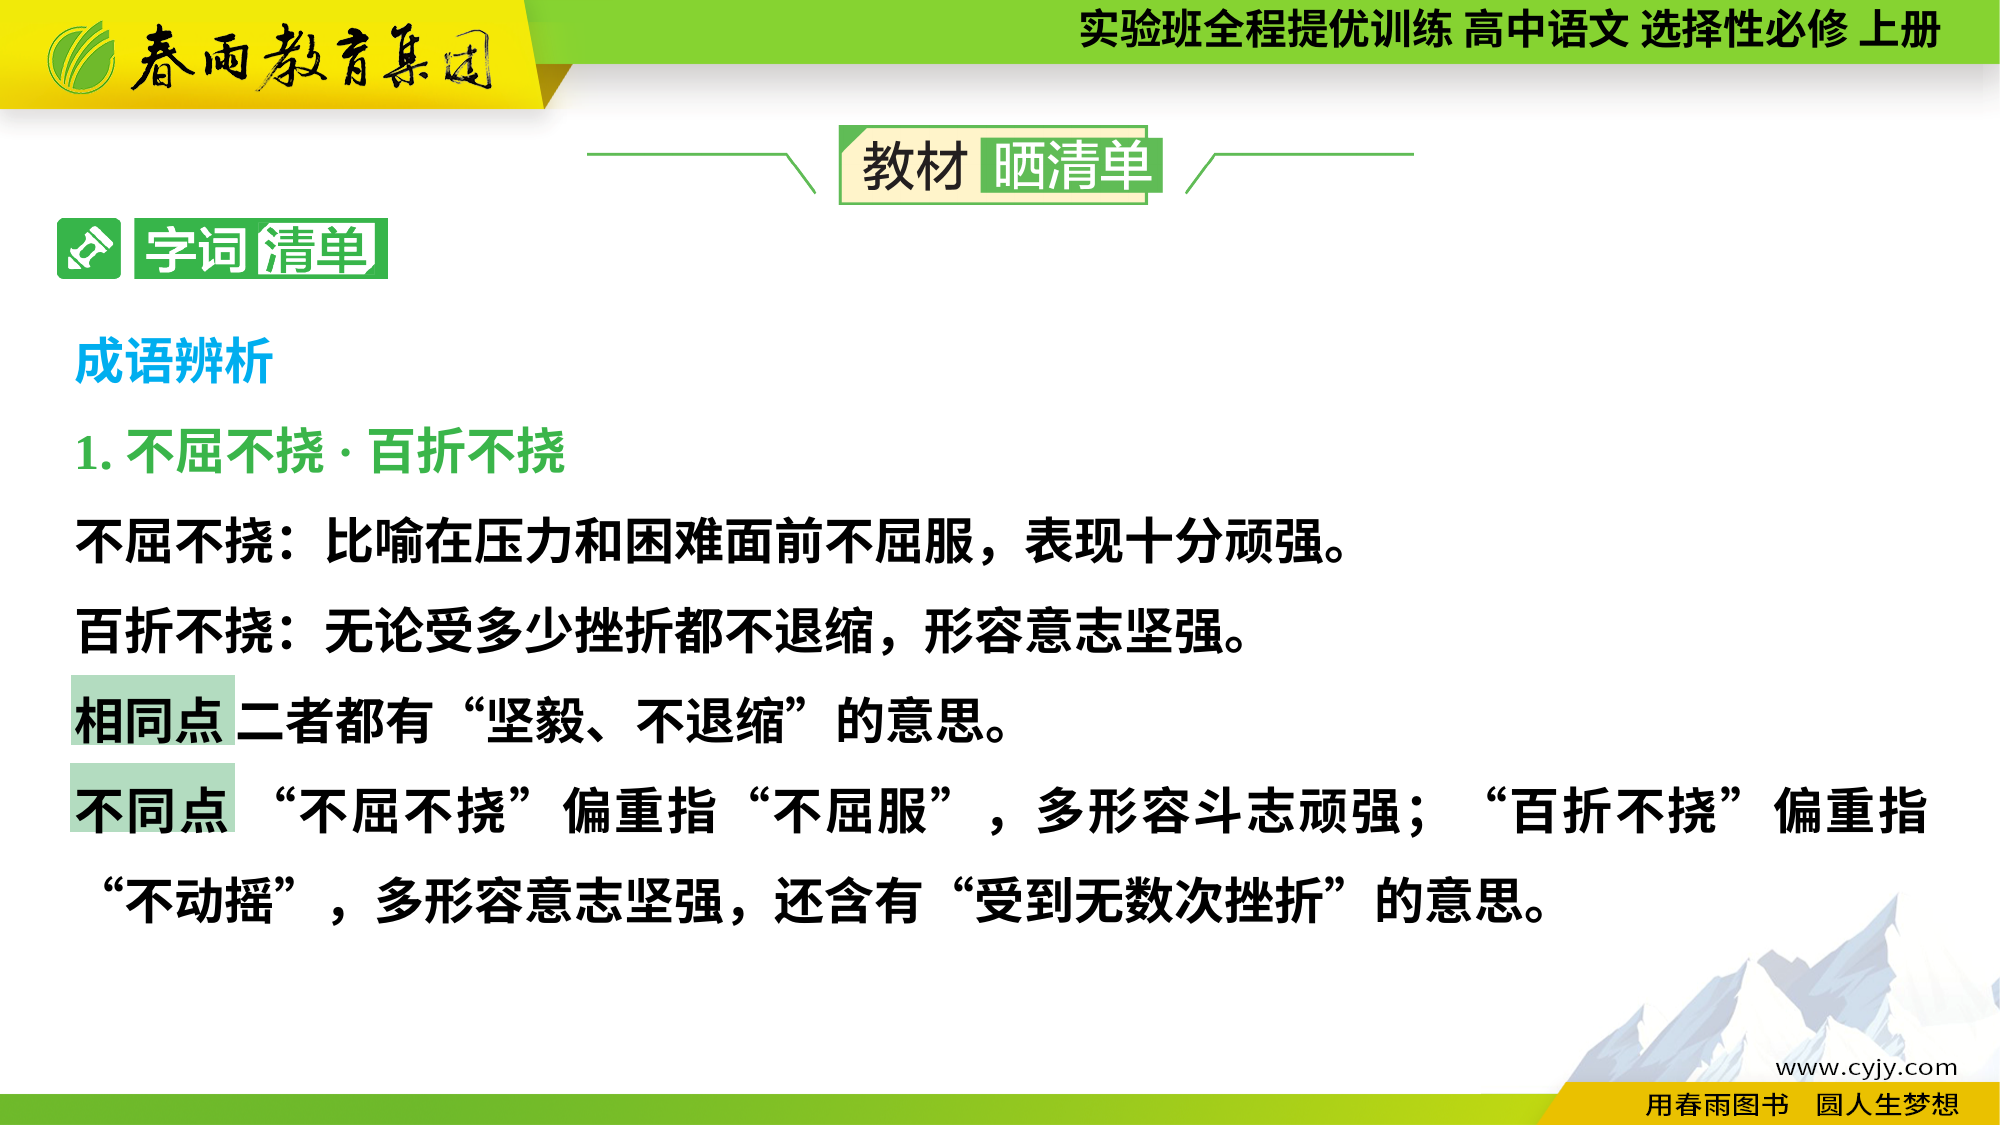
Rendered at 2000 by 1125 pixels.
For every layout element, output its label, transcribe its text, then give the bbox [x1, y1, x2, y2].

list 成语辨析 1.不屈不挠·百折不挠 不屈不挠：比喻在压力和困难面前不屈服，表现十分顽强。 百折不挠：无论受多少挫折都不退缩，形容意志坚强。 相同点 二者都有“坚毅、不退缩”的意思。 不同点 “不屈不挠”偏重指“不屈服”，多形容斗志顽强；“百折不挠”偏重指“不动摇”，多形容意志坚强，还含有“受到无数次挫折”的意思。 [59, 292, 1944, 944]
picture [0, 0, 2000, 1125]
